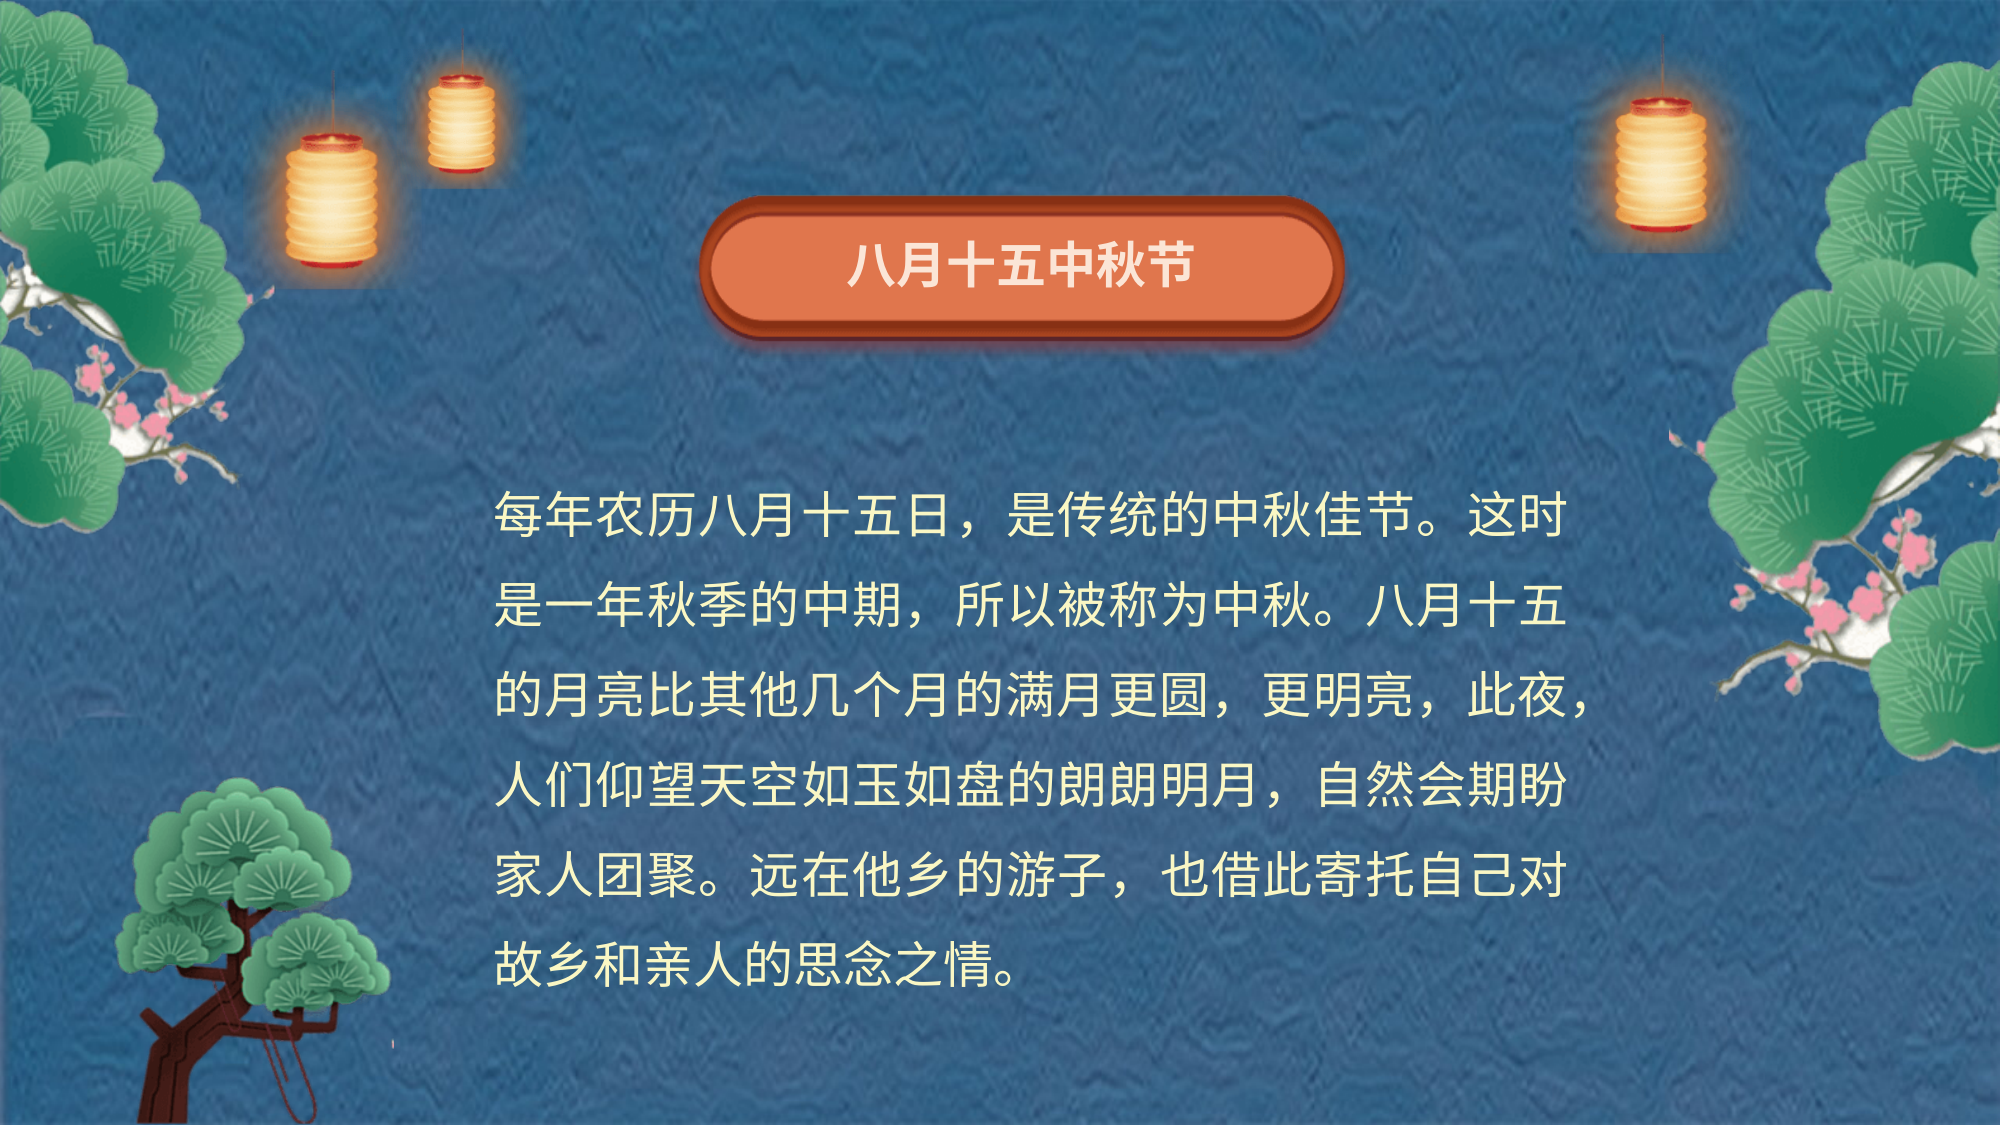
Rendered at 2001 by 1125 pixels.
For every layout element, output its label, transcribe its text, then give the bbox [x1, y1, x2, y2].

picture [0, 0, 2000, 1125]
text_box 每年农历八月十五日，是传统的中秋佳节。这时是一年秋季的中期，所以被称为中秋。八月十五的月亮比其他几个月的满月更圆，更明亮，此夜，人们仰望天空如玉如盘的朗朗明月，自然会期盼家人团聚。远在他乡的游子，也借此寄托自己对故乡和亲人的思念之情。 [478, 445, 1585, 1001]
